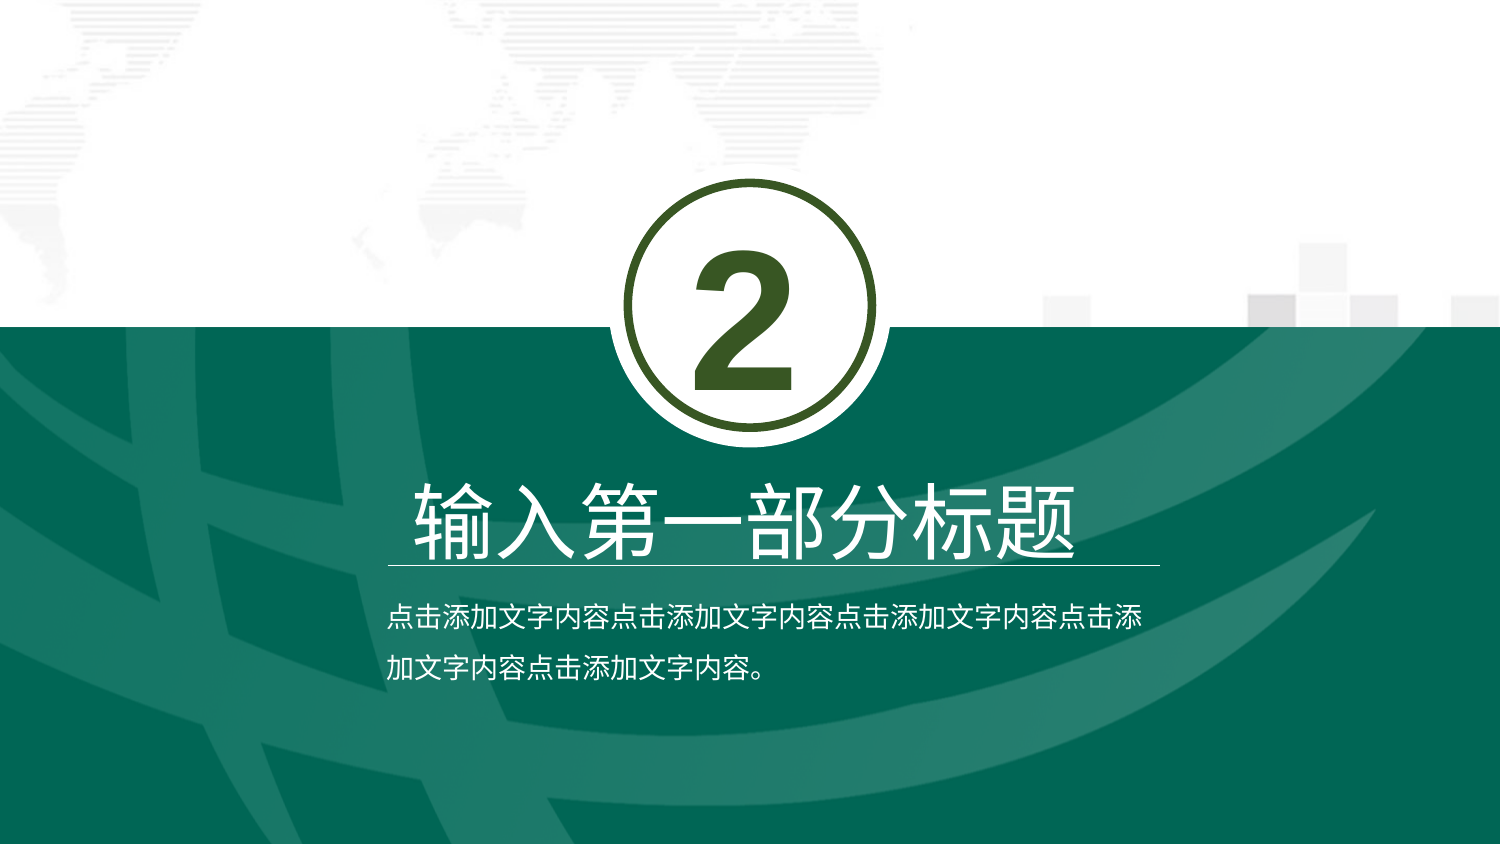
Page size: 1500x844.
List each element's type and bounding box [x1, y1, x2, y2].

text_box [608, 163, 892, 448]
picture [0, 327, 1500, 844]
